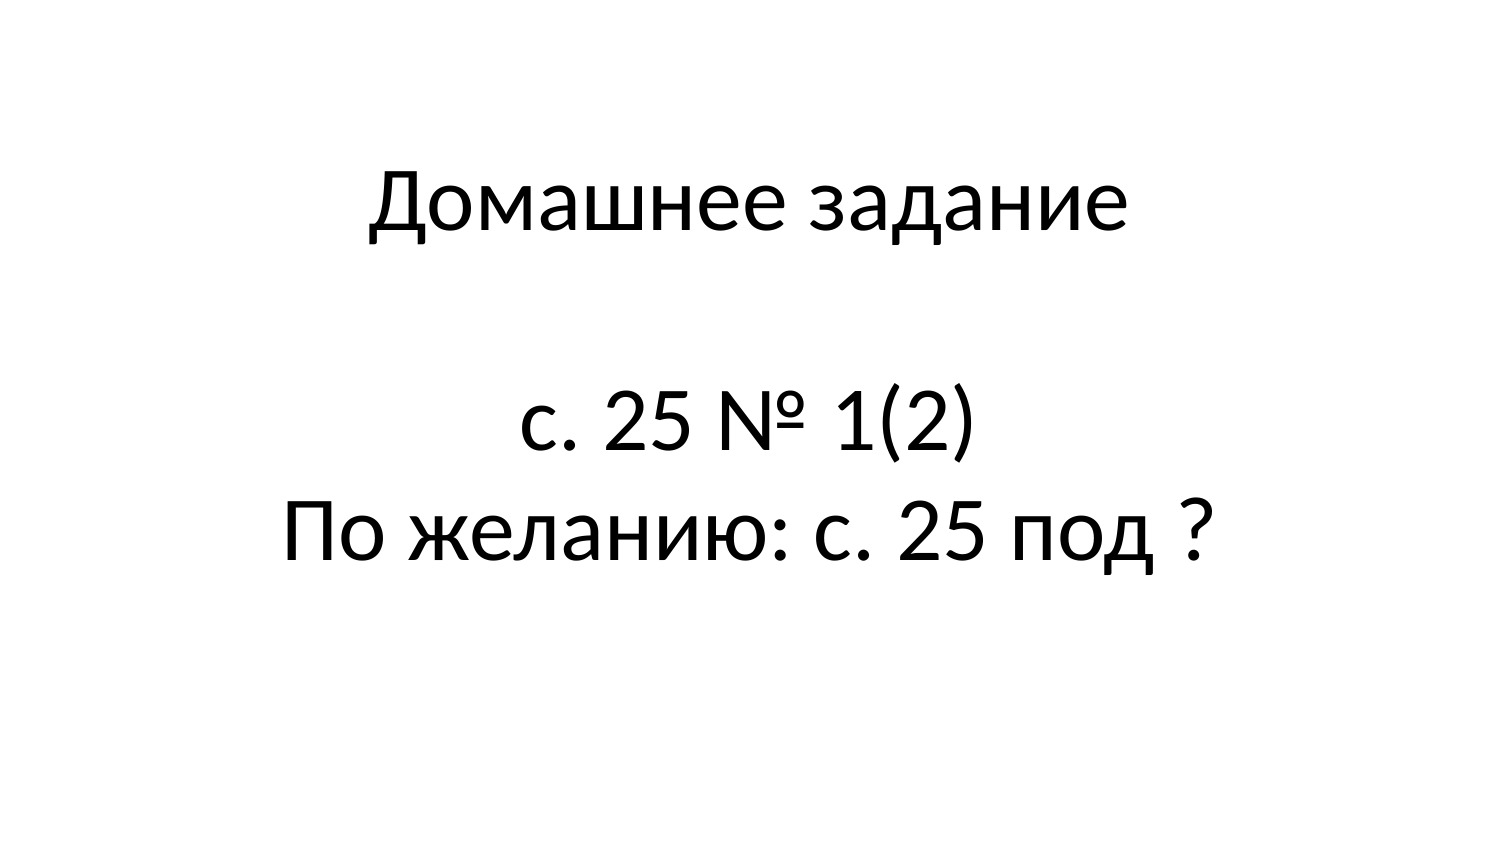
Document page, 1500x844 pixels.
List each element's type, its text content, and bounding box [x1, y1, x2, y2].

title Домашнее задание с. 25 № 1(2) По желанию: с. 25 под ? [75, 95, 1425, 623]
